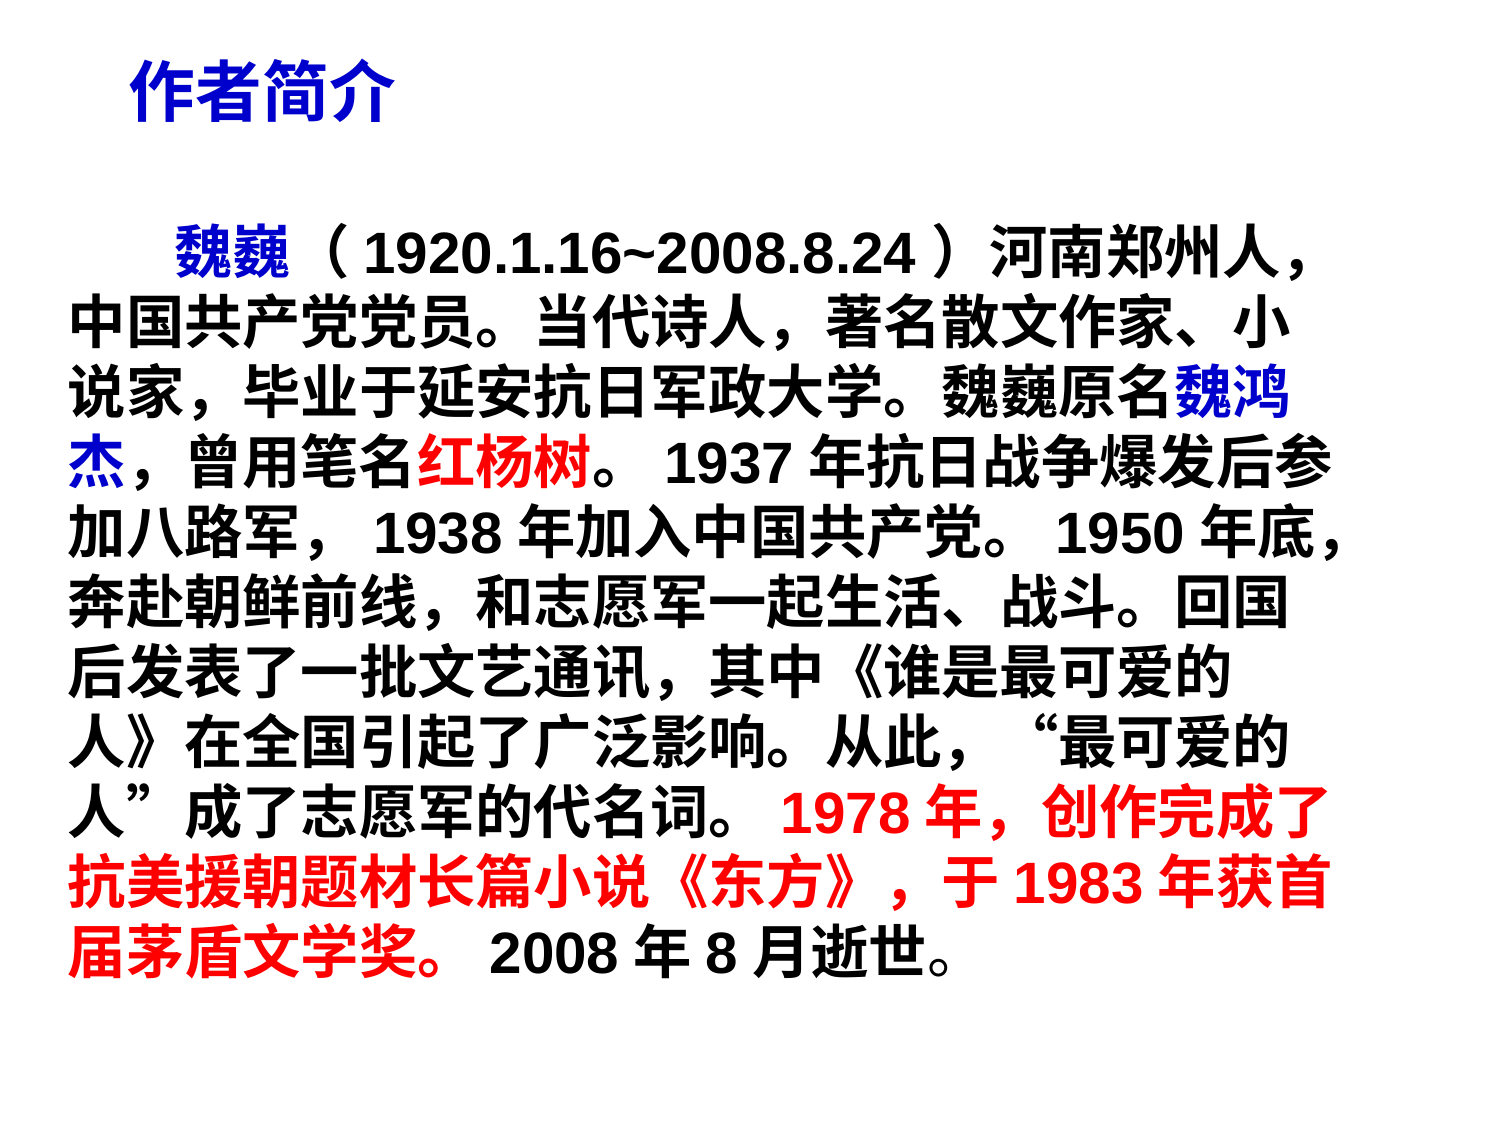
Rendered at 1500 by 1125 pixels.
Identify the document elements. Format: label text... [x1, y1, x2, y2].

text_box 作者简介 [114, 42, 411, 138]
text_box 魏巍（1920.1.16~2008.8.24）河南郑州人，中国共产党党员。当代诗人，著名散文作家、小说家，毕业于延安抗日军政大学。魏巍原名魏鸿杰，曾用笔名红杨树。1937年抗日战争爆发后参加八路军，1938年加入中国共产党。1950年底，奔赴朝鲜前线，和志愿军一起生活、战斗。回国后发表了一批文艺通讯，其中《谁是最可爱的人》在全国引起了广泛影响。从此，“最可爱的人”成了志愿军的代名词。1978年，创作完成了抗美援朝题材长篇小说《东方》，于1983年获首届茅盾文学奖。2008年8月逝世。 [53, 208, 1353, 993]
